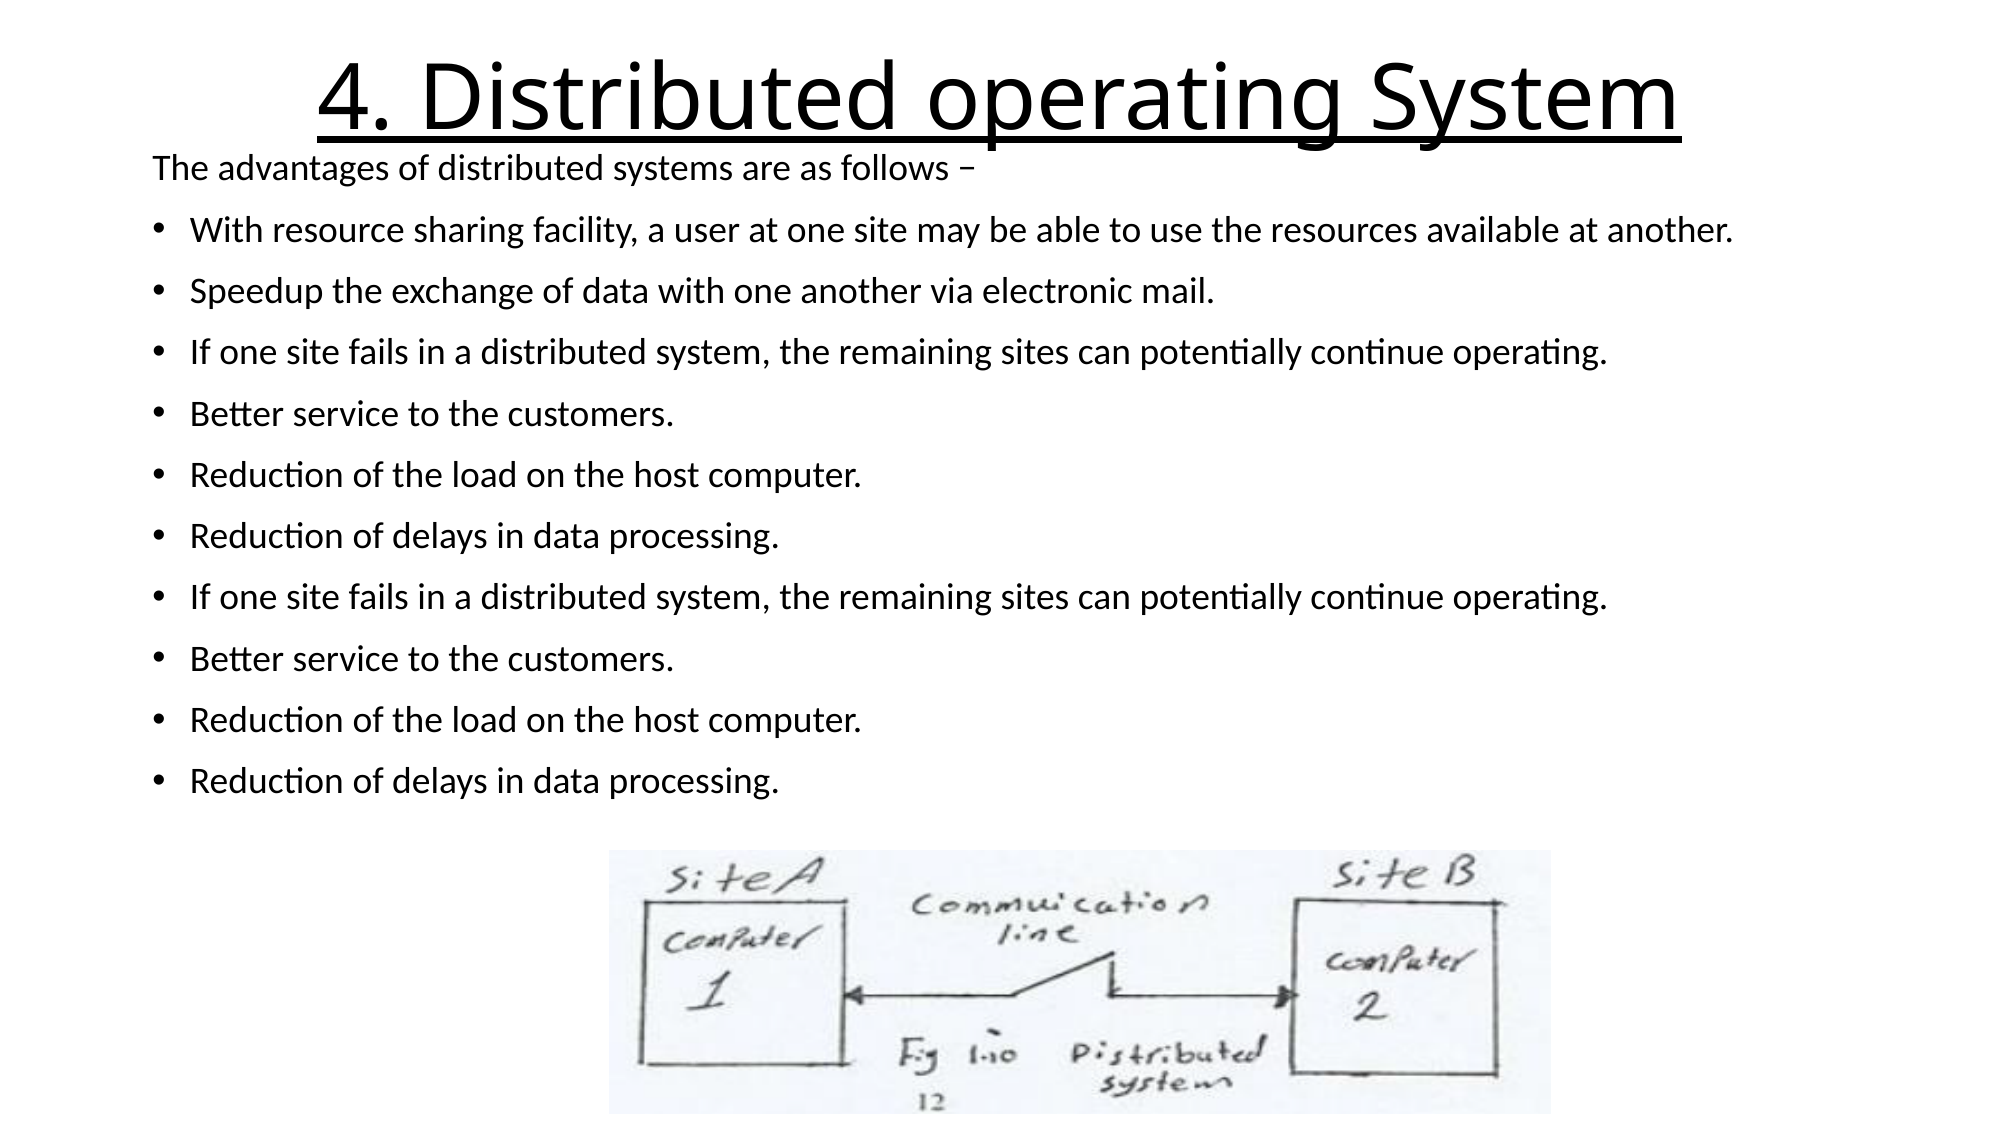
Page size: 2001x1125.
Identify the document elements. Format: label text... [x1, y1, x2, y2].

title 4. Distributed operating System [137, 76, 1863, 141]
list The advantages of distributed systems are as follows − With resource sharing facility, a user at one site may be able to use the resources available at another. Speedup the exchange of data with one another via electronic mail. If one site fails in a distributed system, the remaining sites can potentially continue operating. Better service to the customers. Reduction of the load on the host computer. Reduction of delays in data processing. If one site fails in a distributed system, the remaining sites can potentially continue operating. Better service to the customers. Reduction of the load on the host computer. Reduction of delays in data processing. [137, 141, 1863, 982]
text_box [0, 0, 2000, 75]
picture [609, 850, 1551, 1114]
